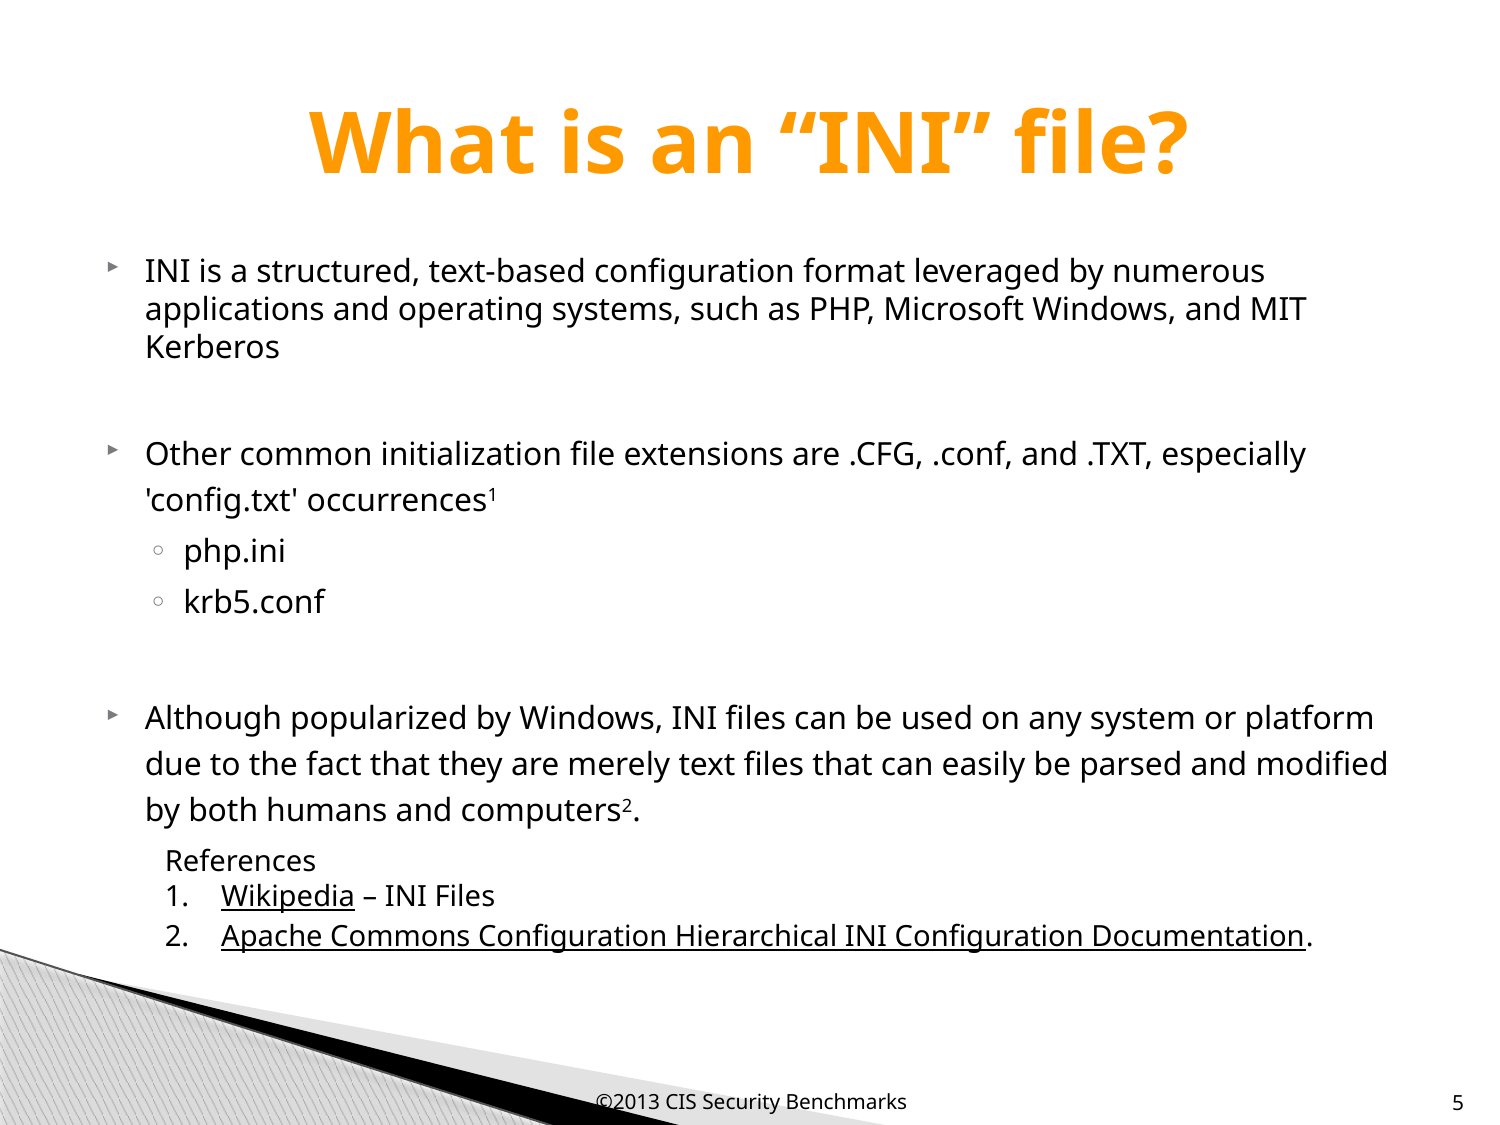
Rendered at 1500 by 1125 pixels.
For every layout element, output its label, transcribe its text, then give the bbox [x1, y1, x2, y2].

title What is an “INI” file? [75, 45, 1425, 233]
text_box References Wikipedia – INI Files Apache Commons Configuration Hierarchical INI Configuration Documentation. [150, 835, 1375, 965]
list INI is a structured, text-based configuration format leveraged by numerous applications and operating systems, such as PHP, Microsoft Windows, and MIT Kerberos Other common initialization file extensions are .CFG, .conf, and .TXT, especially 'config.txt' occurrences1 php.ini krb5.conf Although popularized by Windows, INI files can be used on any system or platform due to the fact that they are merely text files that can easily be parsed and modified by both humans and computers2. [75, 243, 1425, 838]
footer ©2013 CIS Security Benchmarks [508, 1064, 1000, 1125]
slide_number 5 [1418, 1065, 1479, 1125]
